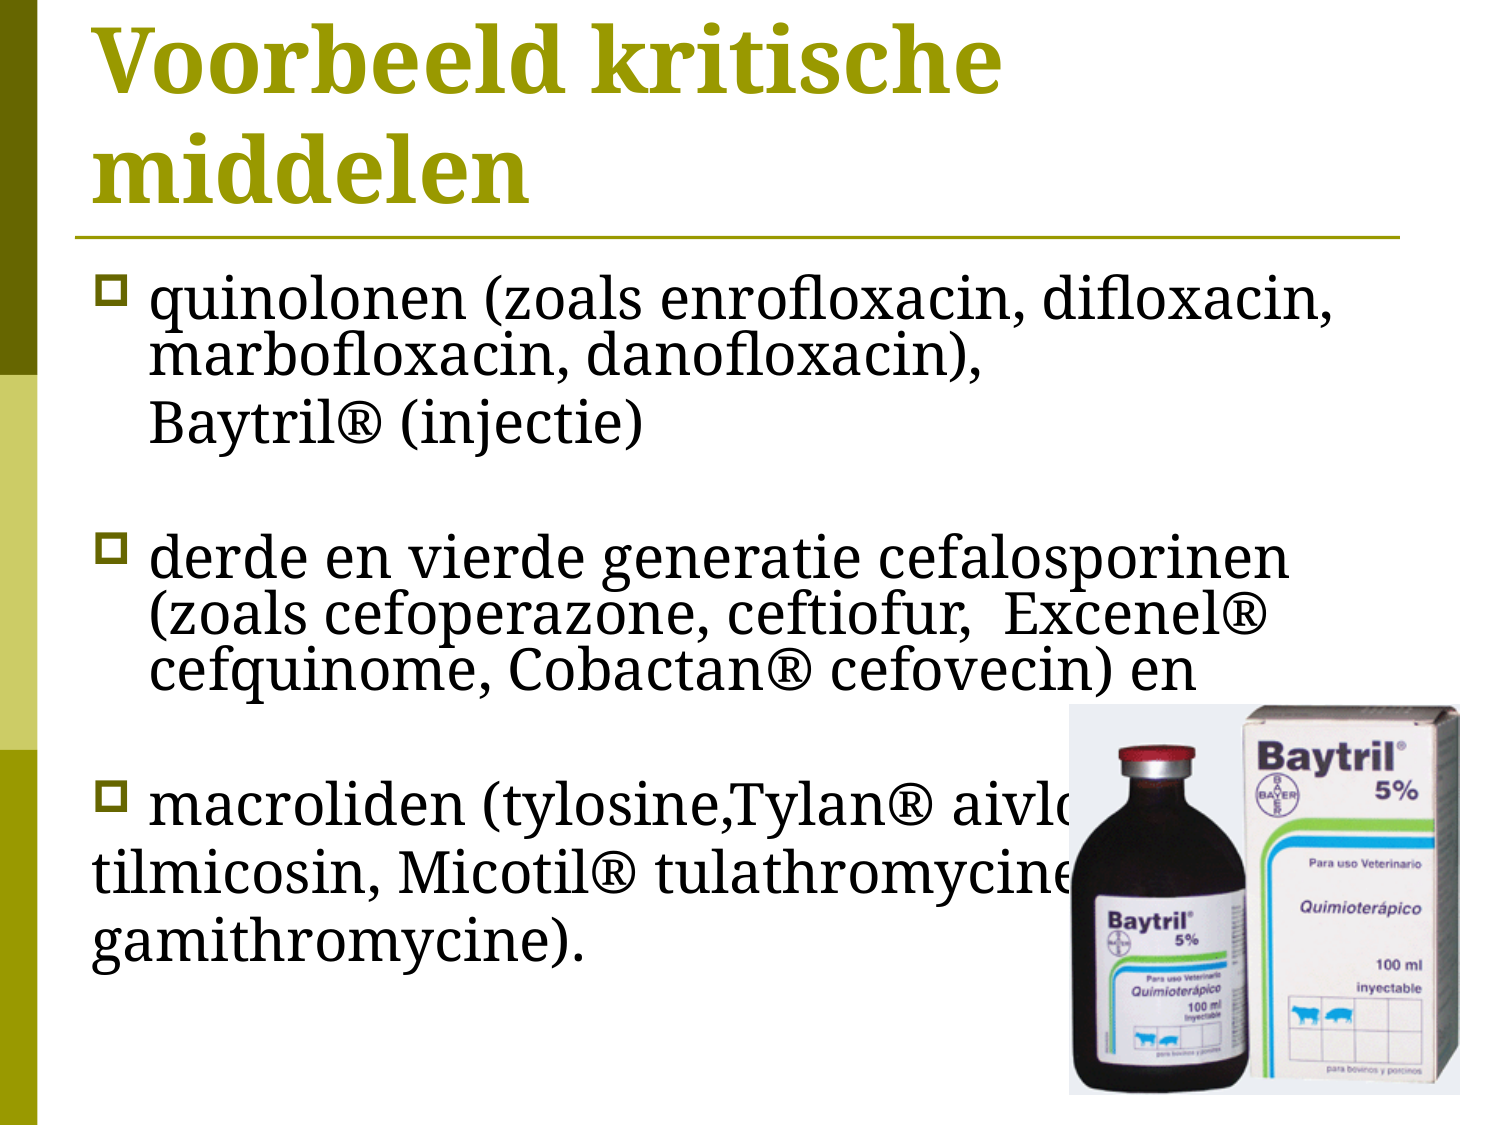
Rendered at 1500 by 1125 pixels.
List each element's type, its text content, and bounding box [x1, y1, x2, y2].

title Voorbeeld kritische middelen [76, 42, 1427, 230]
picture [1068, 703, 1460, 1096]
list quinolonen (zoals enrofloxacin, difloxacin, marbofloxacin, danofloxacin), Baytril® (injectie) derde en vierde generatie cefalosporinen (zoals cefoperazone, ceftiofur, Excenel® cefquinome, Cobactan® cefovecin) en macroliden (tylosine,Tylan® aivlosin, tilmicosin, Micotil® tulathromycine, gamithromycine). [76, 267, 1427, 1011]
